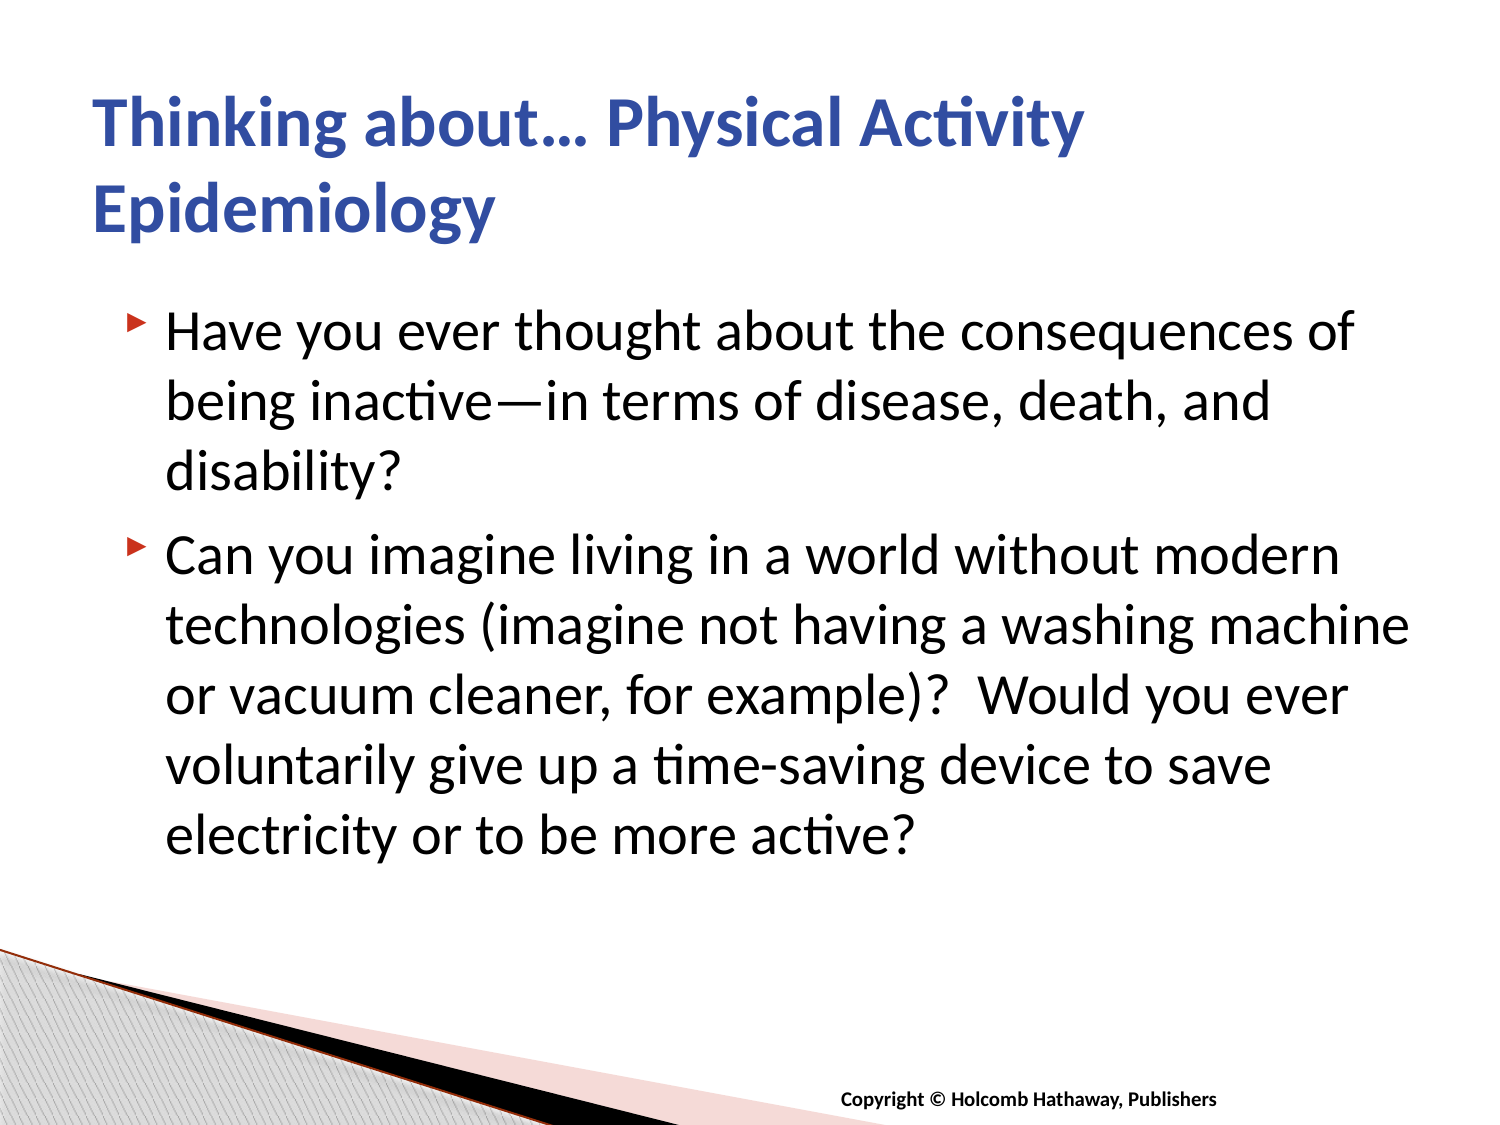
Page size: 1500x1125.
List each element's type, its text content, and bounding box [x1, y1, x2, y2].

title Thinking about… Physical Activity Epidemiology [78, 66, 1475, 255]
list Have you ever thought about the consequences of being inactive—in terms of disease, death, and disability? Can you imagine living in a world without modern technologies (imagine not having a washing machine or vacuum cleaner, for example)? Would you ever voluntarily give up a time-saving device to save electricity or to be more active? [90, 284, 1440, 1085]
footer Copyright © Holcomb Hathaway, Publishers [718, 1072, 1237, 1118]
